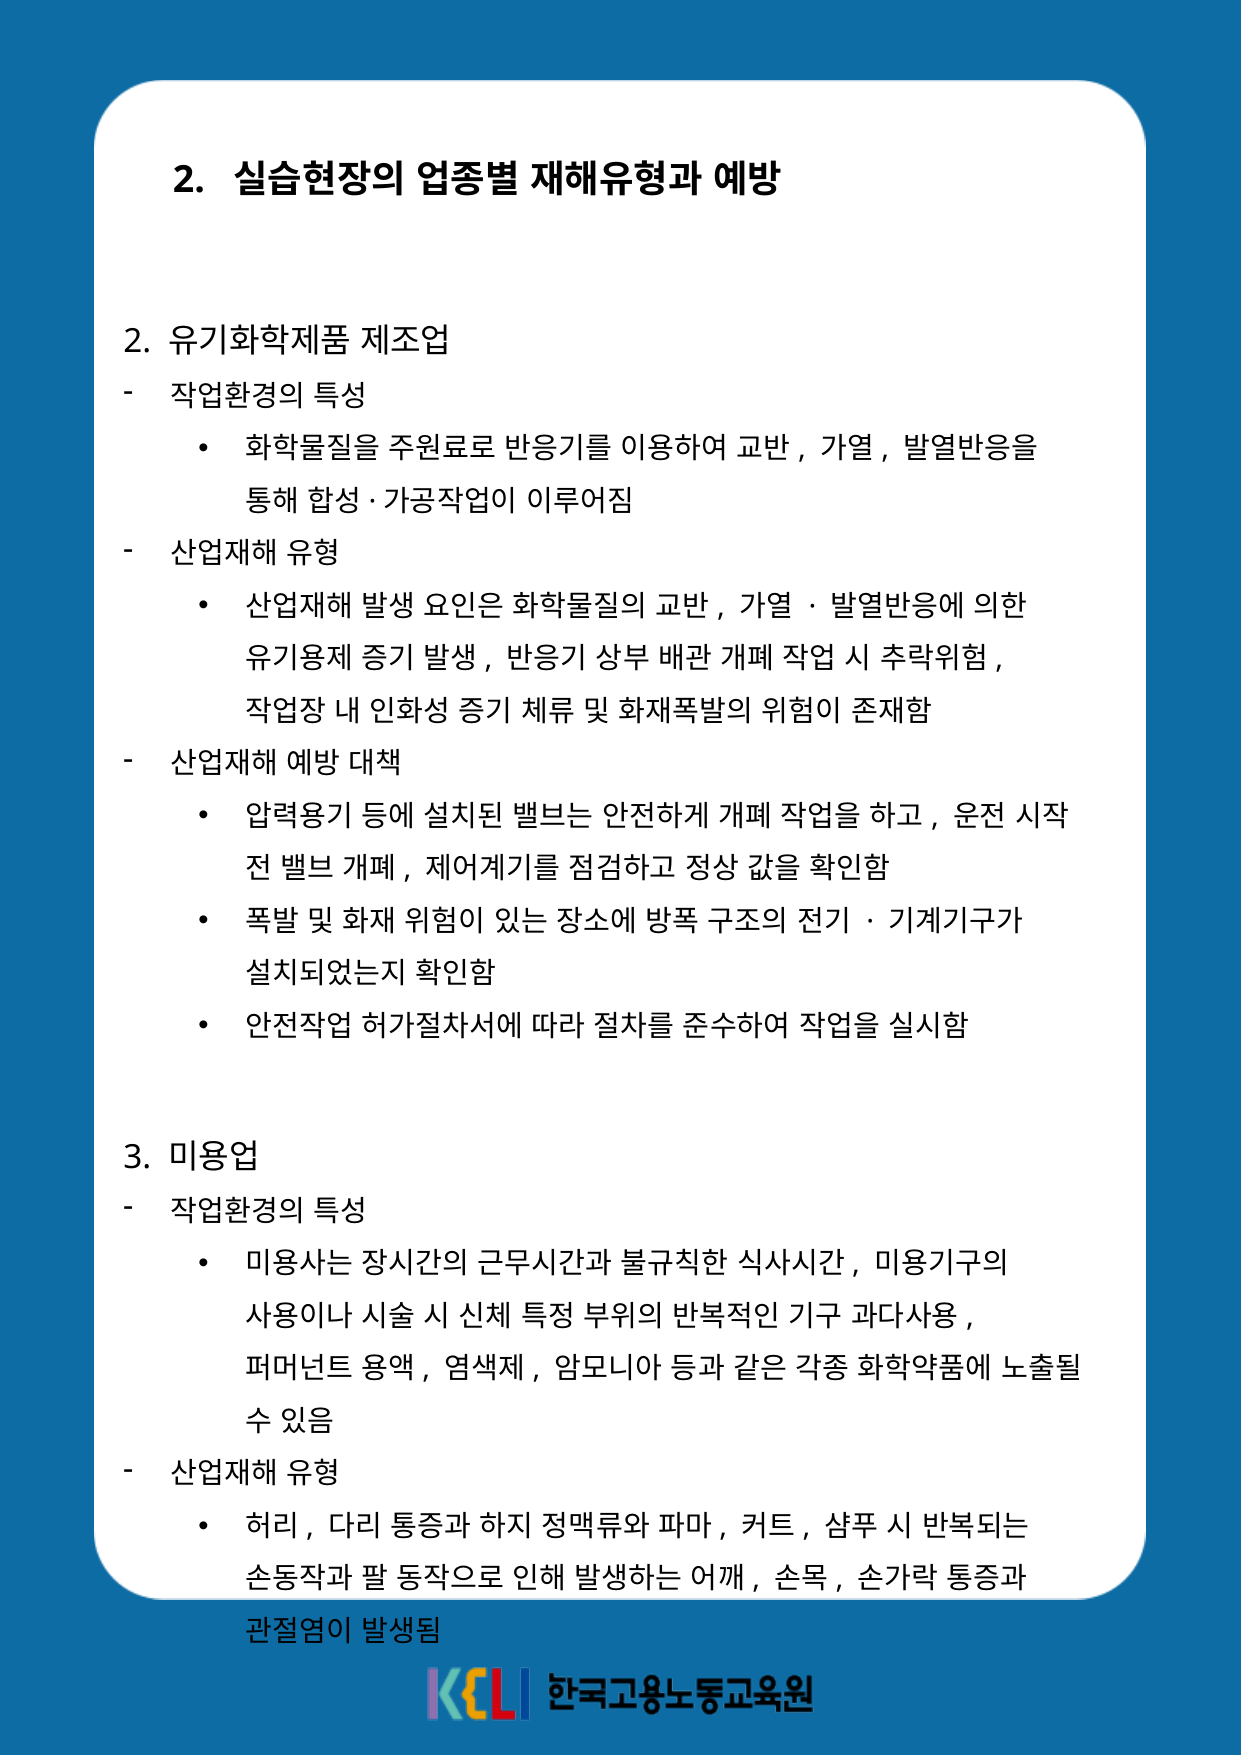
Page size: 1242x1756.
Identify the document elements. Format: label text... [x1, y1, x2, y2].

text_box 2. 실습현장의 업종별 재해유형과 예방 [170, 152, 1144, 200]
text_box 2. 유기화학제품 제조업 작업환경의 특성 화학물질을 주원료로 반응기를 이용하여 교반, 가열, 발열반응을 통해 합성·가공작업이 이루어짐 산업재해 유형 산업재해 발생 요인은 화학물질의 교반, 가열 · 발열반응에 의한 유기용제 증기 발생, 반응기 상부 배관 개폐 작업 시 추락위험, 작업장 내 인화성 증기 체류 및 화재폭발의 위험이 존재함 산업재해 예방 대책 압력용기 등에 설치된 밸브는 안전하게 개폐 작업을 하고, 운전 시작 전 밸브 개폐, 제어계기를 점검하고 정상 값을 확인함 폭발 및 화재 위험이 있는 장소에 방폭 구조의 전기 · 기계기구가 설치되었는지 확인함 안전작업 허가절차서에 따라 절차를 준수하여 작업을 실시함 3. 미용업 작업환경의 특성 미용사는 장시간의 근무시간과 불규칙한 식사시간, 미용기구의 사용이나 시술 시 신체 특정 부위의 반복적인 기구 과다사용, 퍼머넌트 용액, 염색제, 암모니아 등과 같은 각종 화학약품에 노출될 수 있음 산업재해 유형 허리, 다리 통증과 하지 정맥류와 파마, 커트, 샴푸 시 반복되는 손동작과 팔 동작으로 인해 발생하는 어깨, 손목, 손가락 통증과 관절염이 발생됨 [95, 277, 1096, 1648]
picture [0, 0, 1241, 1755]
